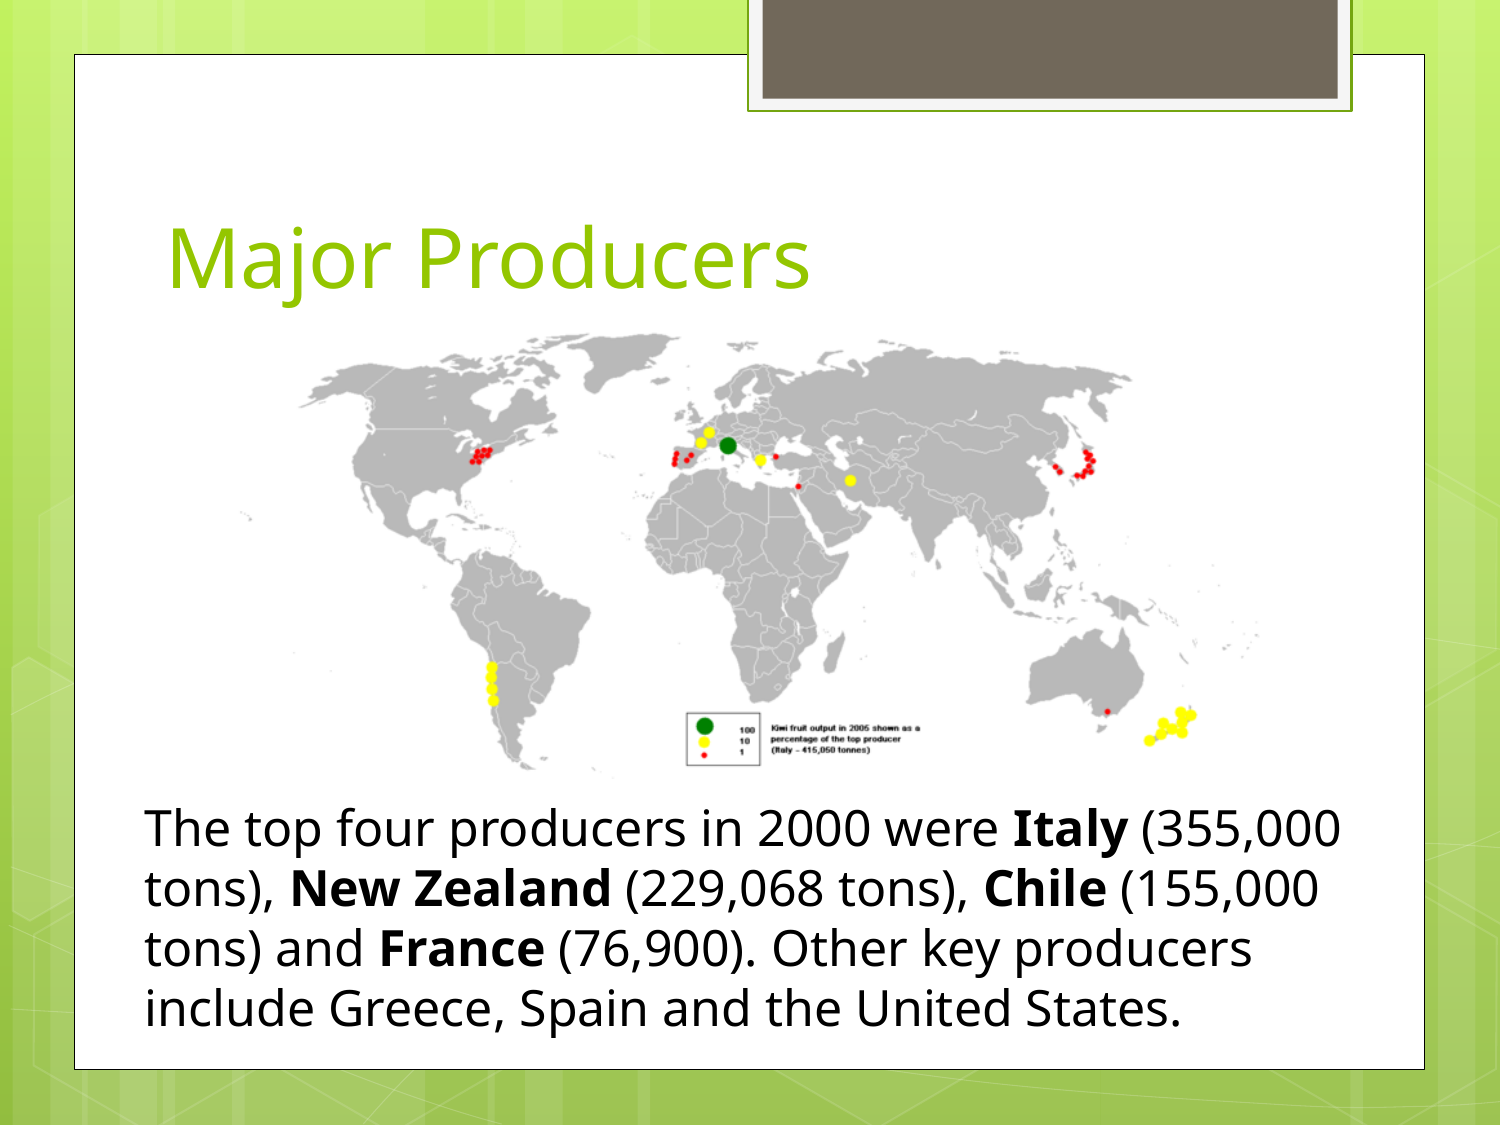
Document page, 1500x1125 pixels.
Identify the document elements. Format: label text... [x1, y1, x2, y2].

text_box The top four producers in 2000 were Italy (355,000 tons), New Zealand (229,068 tons), Chile (155,000 tons) and France (76,900). Other key producers include Greece, Spain and the United States. [129, 788, 1371, 1044]
picture [234, 325, 1266, 779]
title Major Producers [150, 125, 1303, 313]
